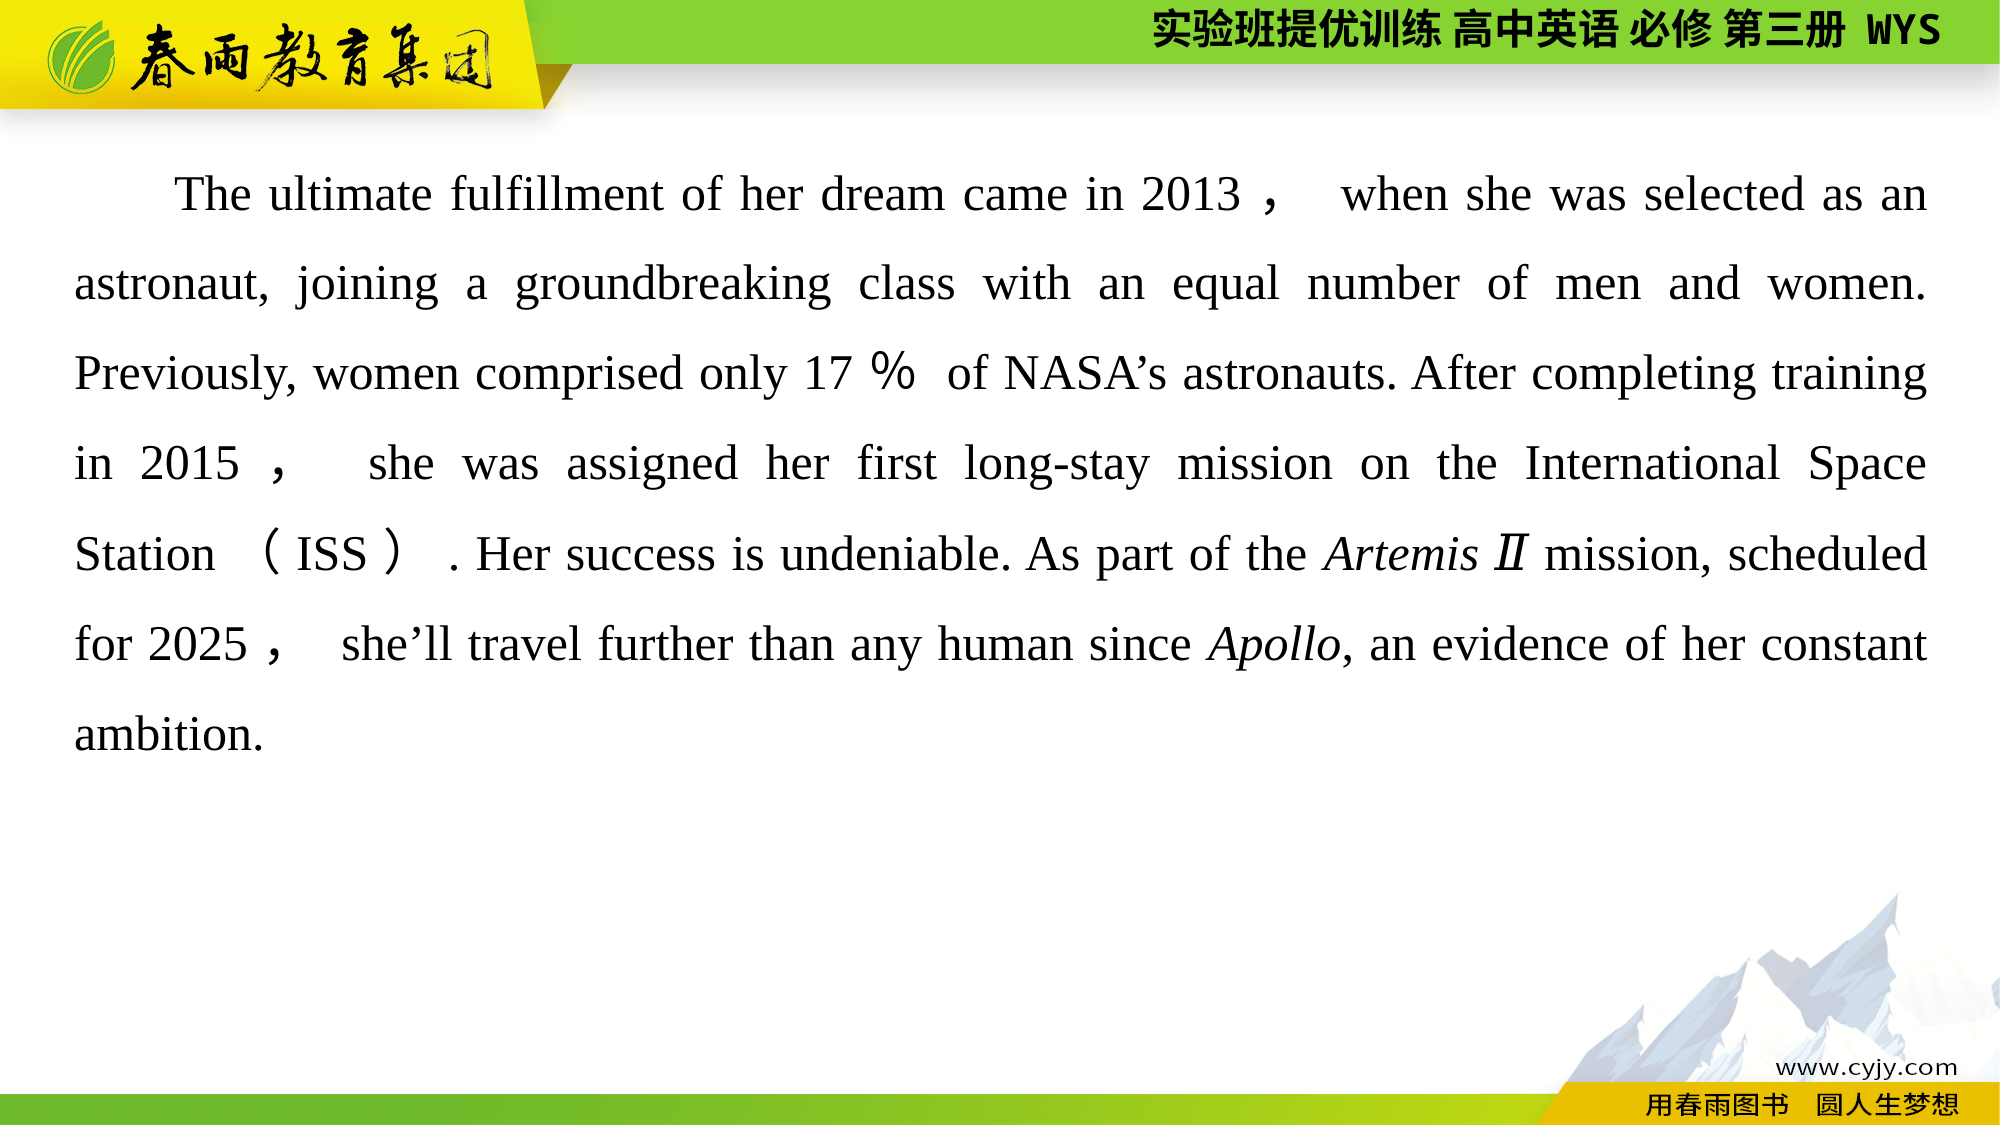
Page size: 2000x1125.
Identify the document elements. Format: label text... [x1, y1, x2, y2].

picture [0, 0, 2000, 1125]
list The ultimate fulfillment of her dream came in 2013， when she was selected as an astronaut, joining a groundbreaking class with an equal number of men and women. Previously, women comprised only 17％ of NASA’s astronauts. After completing training in 2015， she was assigned her first long-stay mission on the International Space Station（ISS）. Her success is undeniable. As part of the Artemis Ⅱ mission, scheduled for 2025， she’ll travel further than any human since Apollo, an evidence of her constant ambition. [59, 122, 1944, 672]
